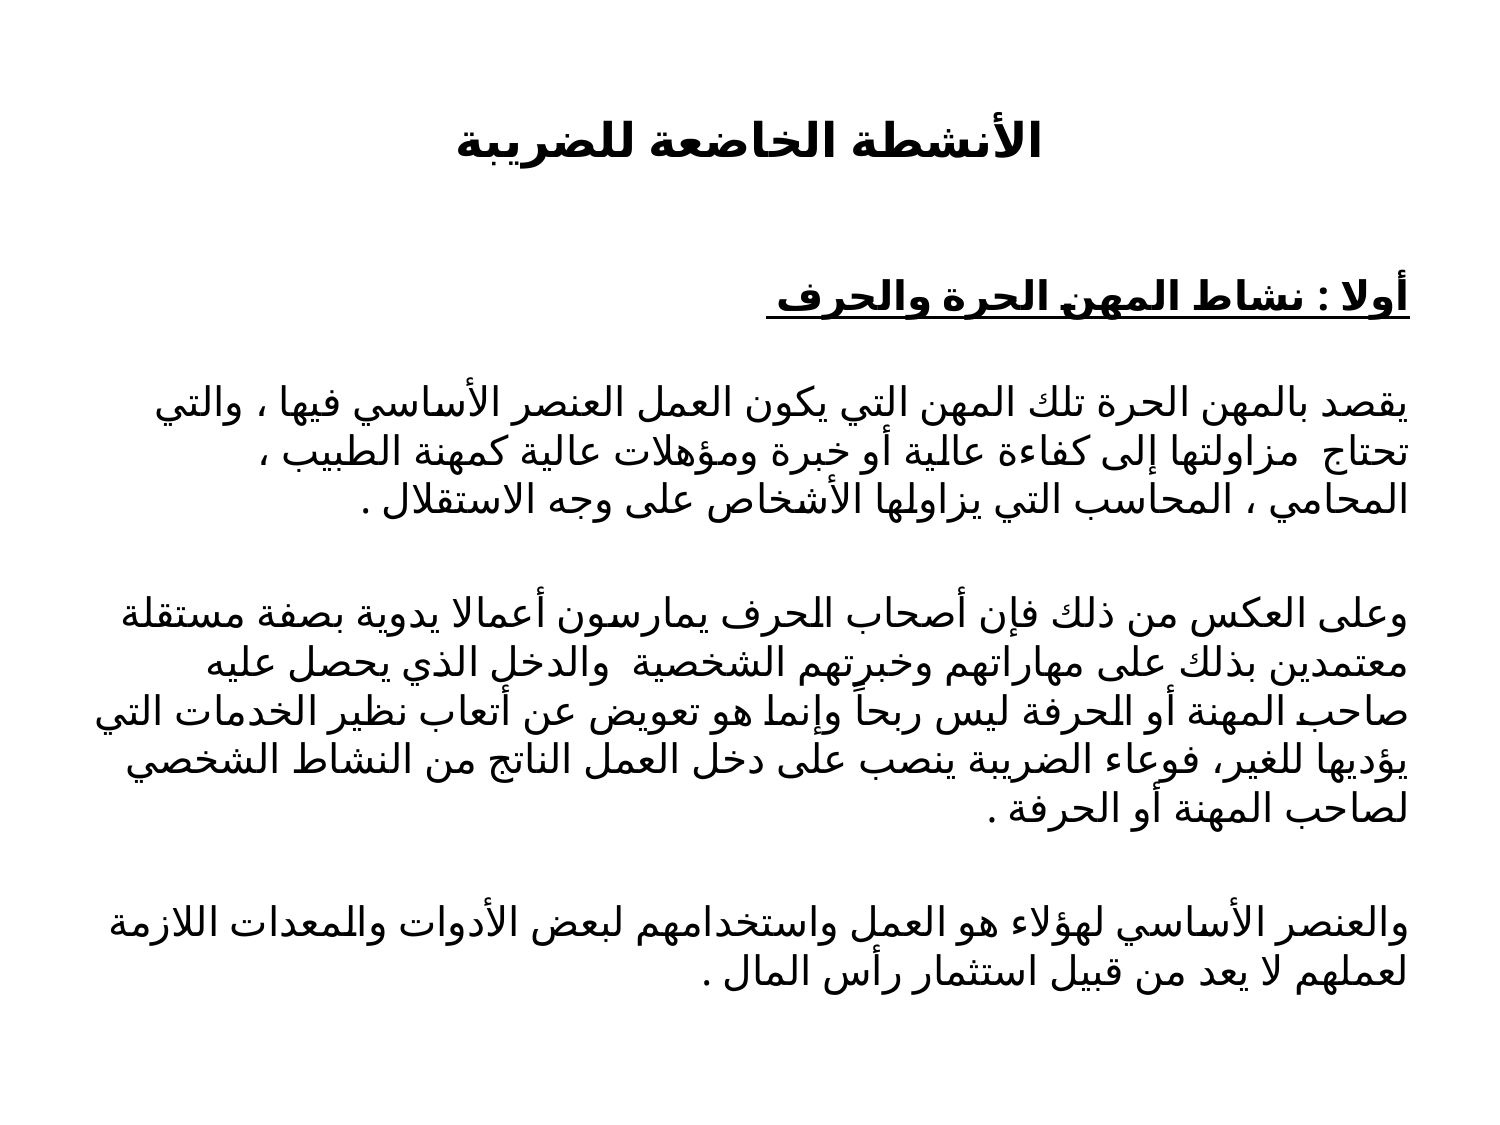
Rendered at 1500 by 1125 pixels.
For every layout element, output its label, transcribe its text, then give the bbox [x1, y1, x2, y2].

list أولا : نشاط المهن الحرة والحرف يقصد بالمهن الحرة تلك المهن التي يكون العمل العنصر الأساسي فيها ، والتي تحتاج مزاولتها إلى كفاءة عالية أو خبرة ومؤهلات عالية كمهنة الطبيب ، المحامي ، المحاسب التي يزاولها الأشخاص على وجه الاستقلال . وعلى العكس من ذلك فإن أصحاب الحرف يمارسون أعمالا يدوية بصفة مستقلة معتمدين بذلك على مهاراتهم وخبرتهم الشخصية والدخل الذي يحصل عليه صاحب المهنة أو الحرفة ليس ربحاً وإنما هو تعويض عن أتعاب نظير الخدمات التي يؤديها للغير، فوعاء الضريبة ينصب على دخل العمل الناتج من النشاط الشخصي لصاحب المهنة أو الحرفة . والعنصر الأساسي لهؤلاء هو العمل واستخدامهم لبعض الأدوات والمعدات اللازمة لعملهم لا يعد من قبيل استثمار رأس المال . [75, 262, 1425, 1005]
title الأنشطة الخاضعة للضريبة [75, 45, 1425, 233]
